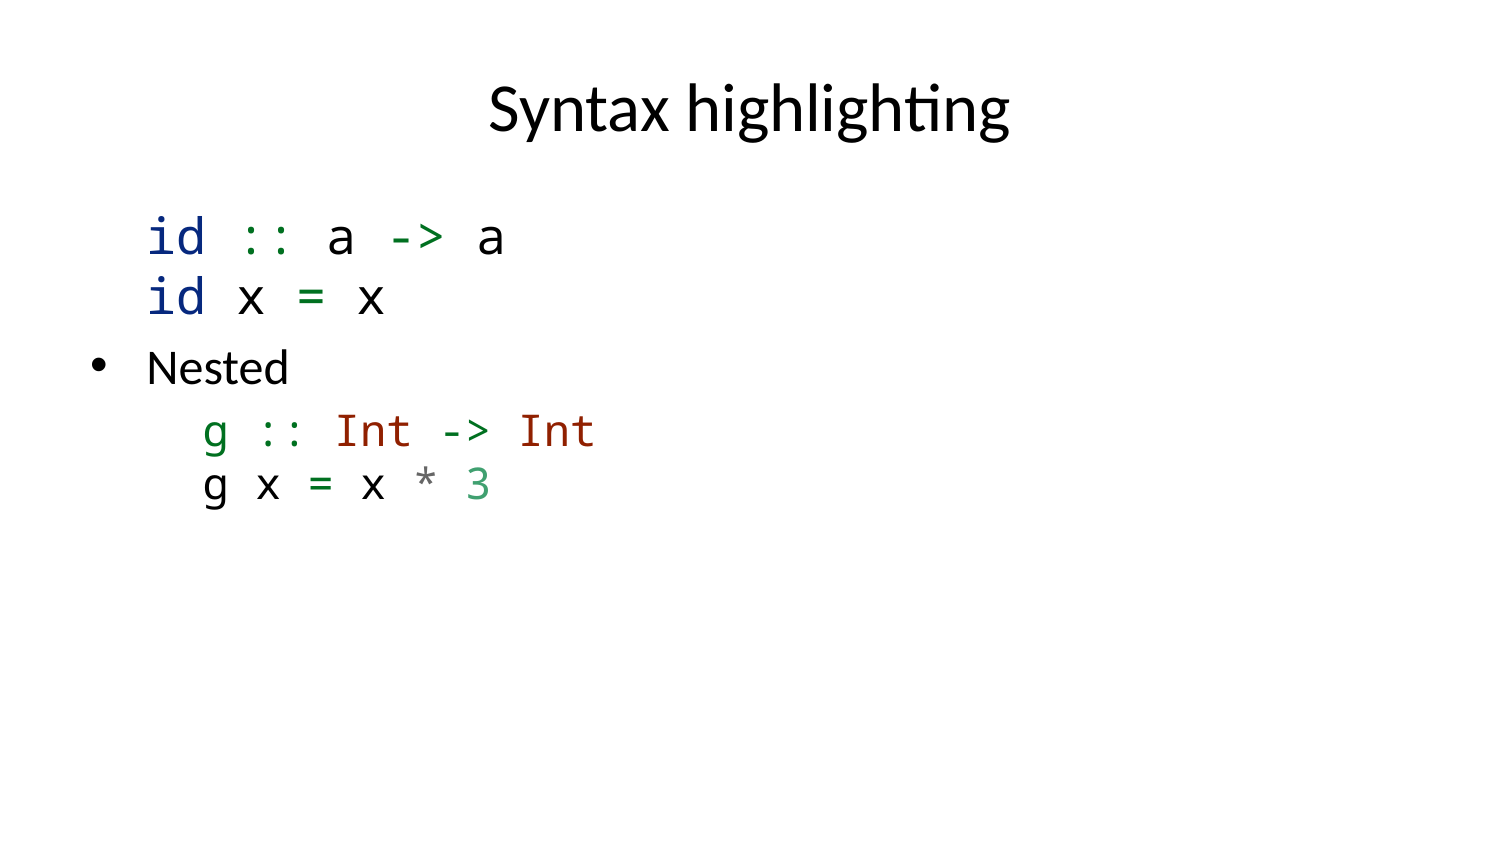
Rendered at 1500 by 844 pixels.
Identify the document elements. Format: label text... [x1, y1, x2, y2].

list id :: a -> a id x = x Nested g :: Int -> Int g x = x * 3 [75, 196, 1425, 754]
title Syntax highlighting [75, 33, 1425, 175]
